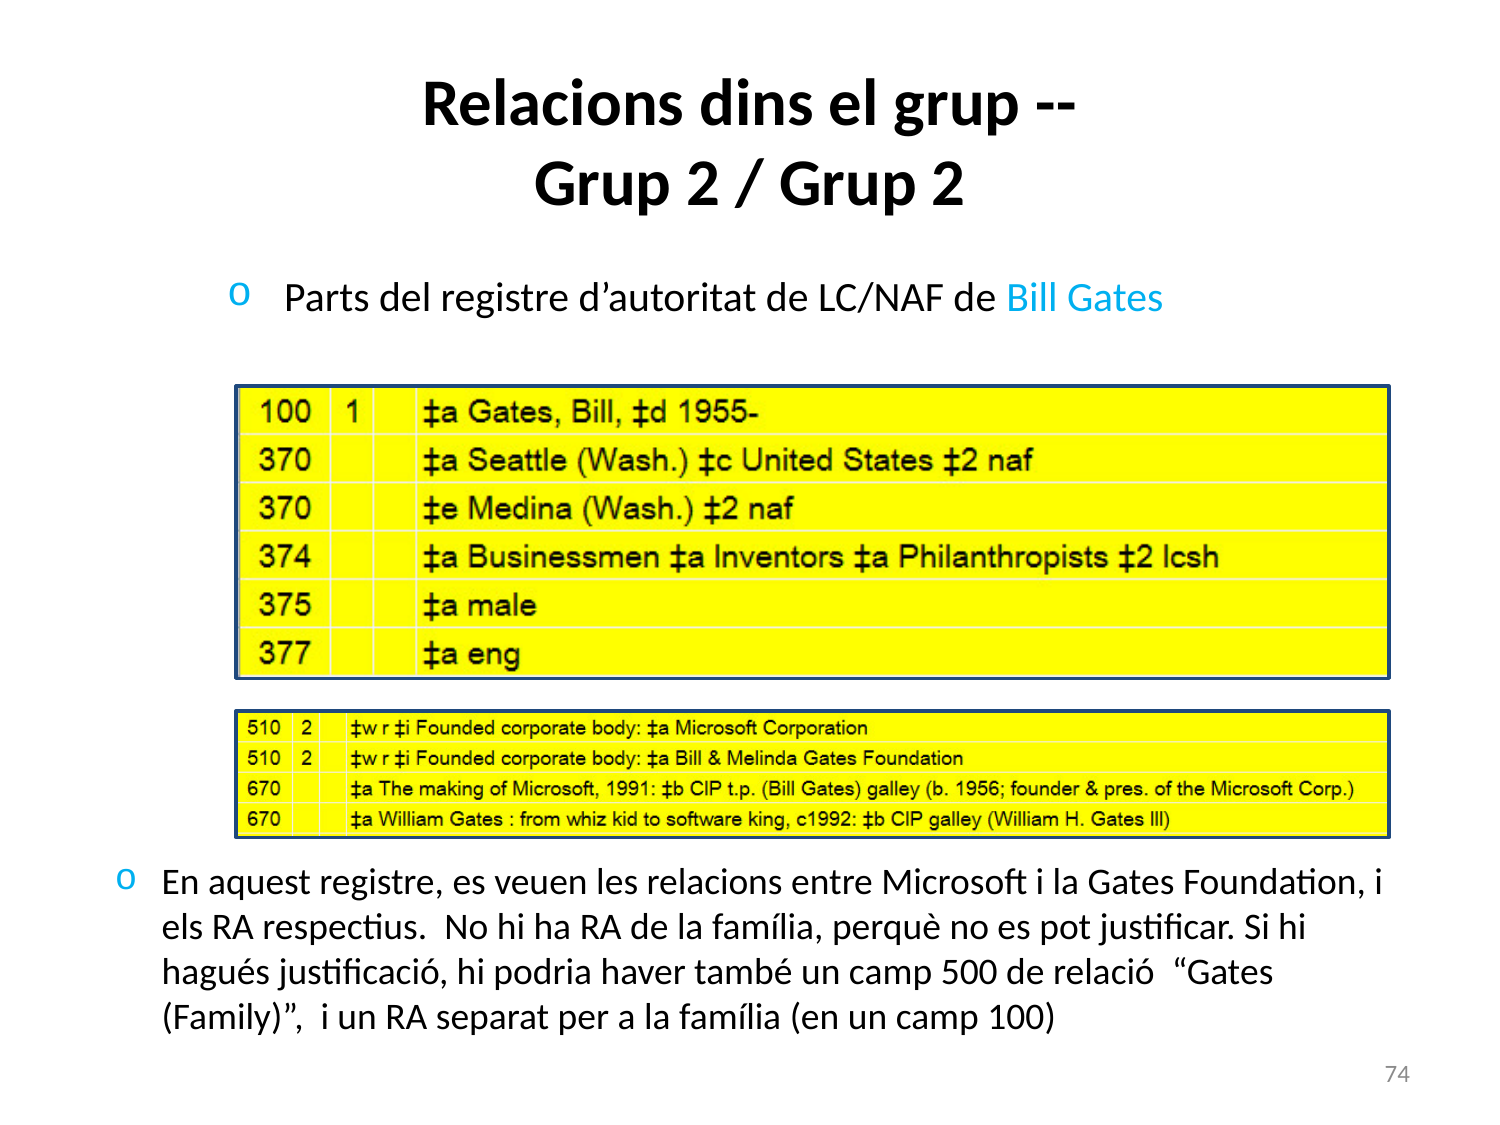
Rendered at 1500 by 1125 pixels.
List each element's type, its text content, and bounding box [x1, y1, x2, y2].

text_box Parts del registre d’autoritat de LC/NAF de Bill Gates [212, 262, 1425, 328]
slide_number 74 [1074, 1042, 1425, 1103]
title Relacions dins el grup -- Grup 2 / Grup 2 [75, 45, 1425, 233]
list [237, 712, 1388, 837]
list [237, 387, 1388, 678]
text_box En aquest registre, es veuen les relacions entre Microsoft i la Gates Foundation, i els RA respectius. No hi ha RA de la família, perquè no es pot justificar. Si hi hagués justificació, hi podria haver també un camp 500 de relació “Gates (Family)”, i un RA separat per a la família (en un camp 100) [99, 849, 1400, 1045]
